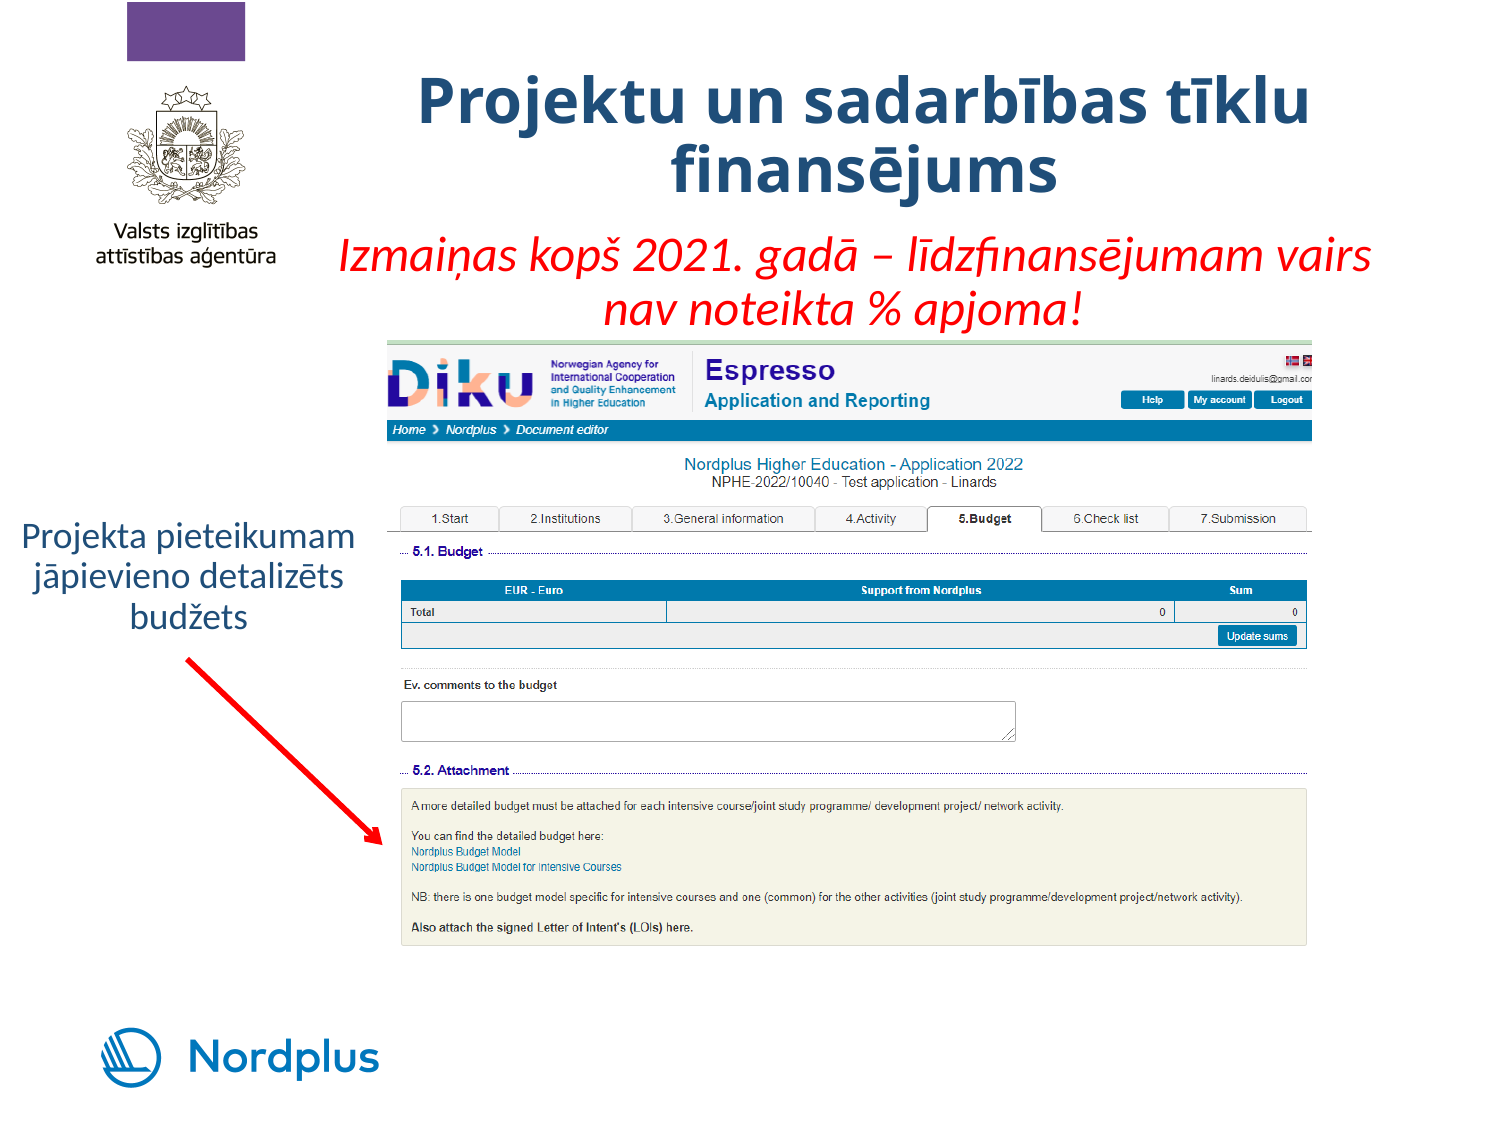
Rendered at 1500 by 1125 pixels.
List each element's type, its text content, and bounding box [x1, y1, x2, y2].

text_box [186, 658, 383, 846]
text_box Projekta pieteikumam jāpievieno detalizēts budžets [0, 508, 387, 645]
picture [0, 0, 1500, 1125]
text_box Izmaiņas kopš 2021. gadā – līdzfinansējumam vairs nav noteikta % apjoma! [284, 220, 1415, 344]
title Projektu un sadarbības tīklu finansējums [333, 59, 1397, 215]
